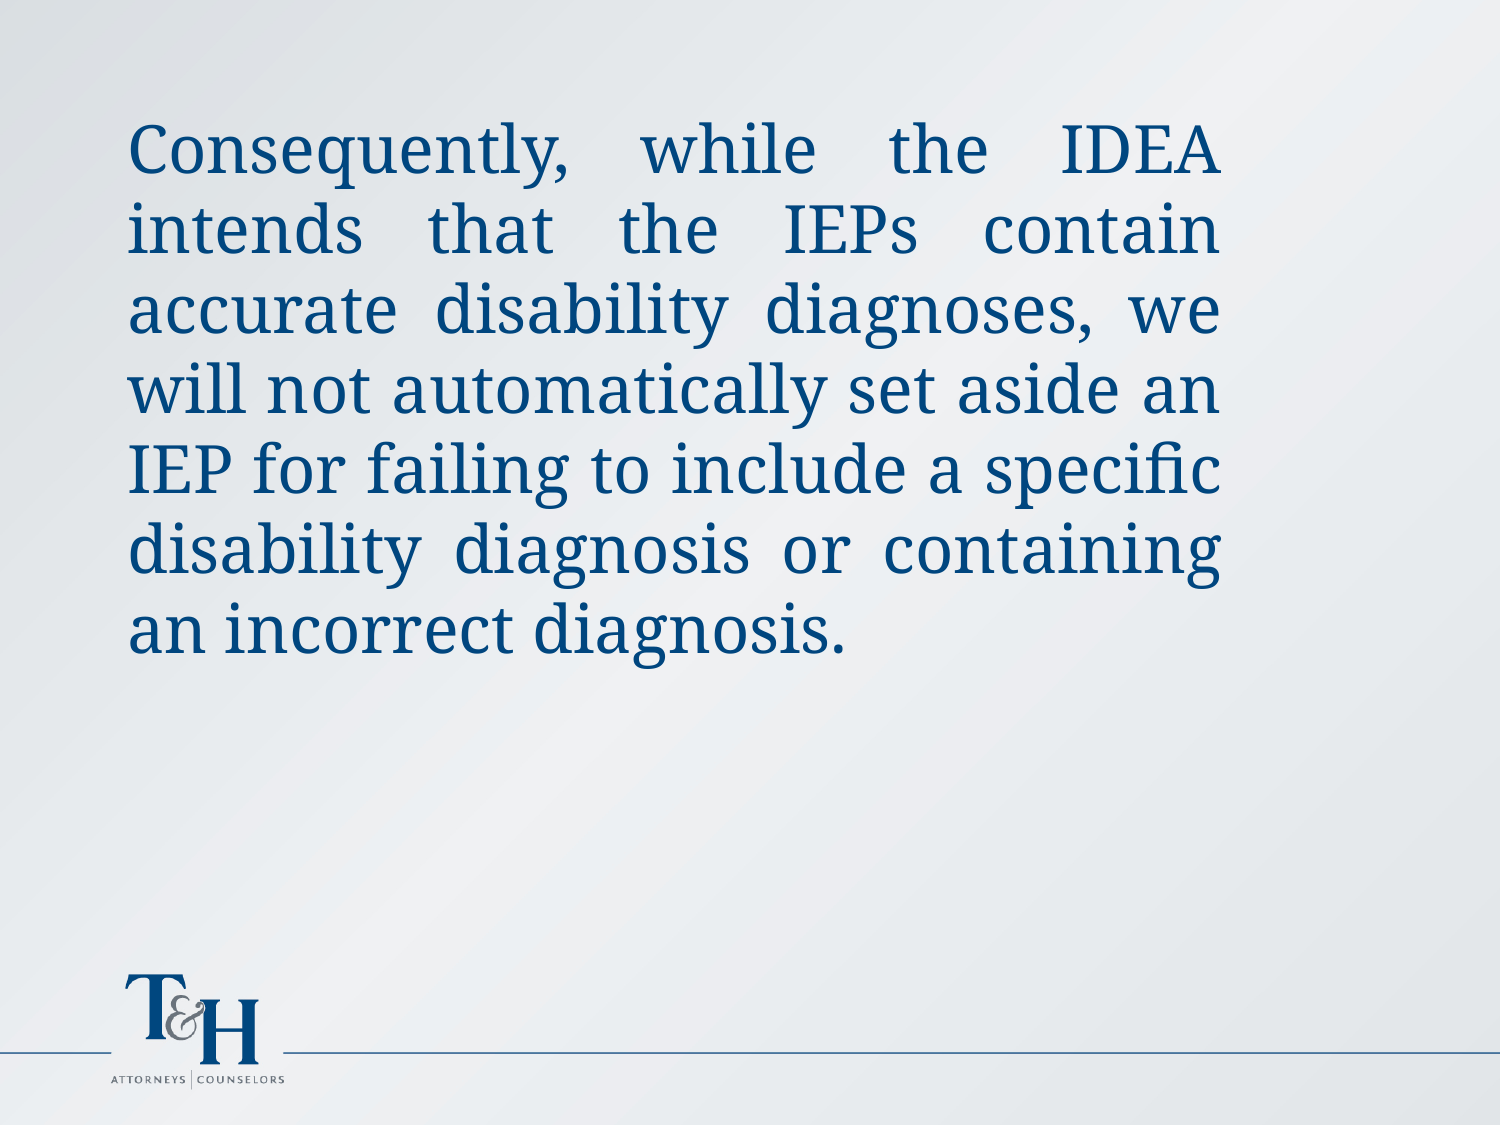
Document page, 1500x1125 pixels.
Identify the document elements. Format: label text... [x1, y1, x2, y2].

picture [0, 0, 1500, 1125]
text_box Consequently, while the IDEA intends that the IEPs contain accurate disability diagnoses, we will not automatically set aside an IEP for failing to include a specific disability diagnosis or containing an incorrect diagnosis. [112, 99, 1238, 675]
